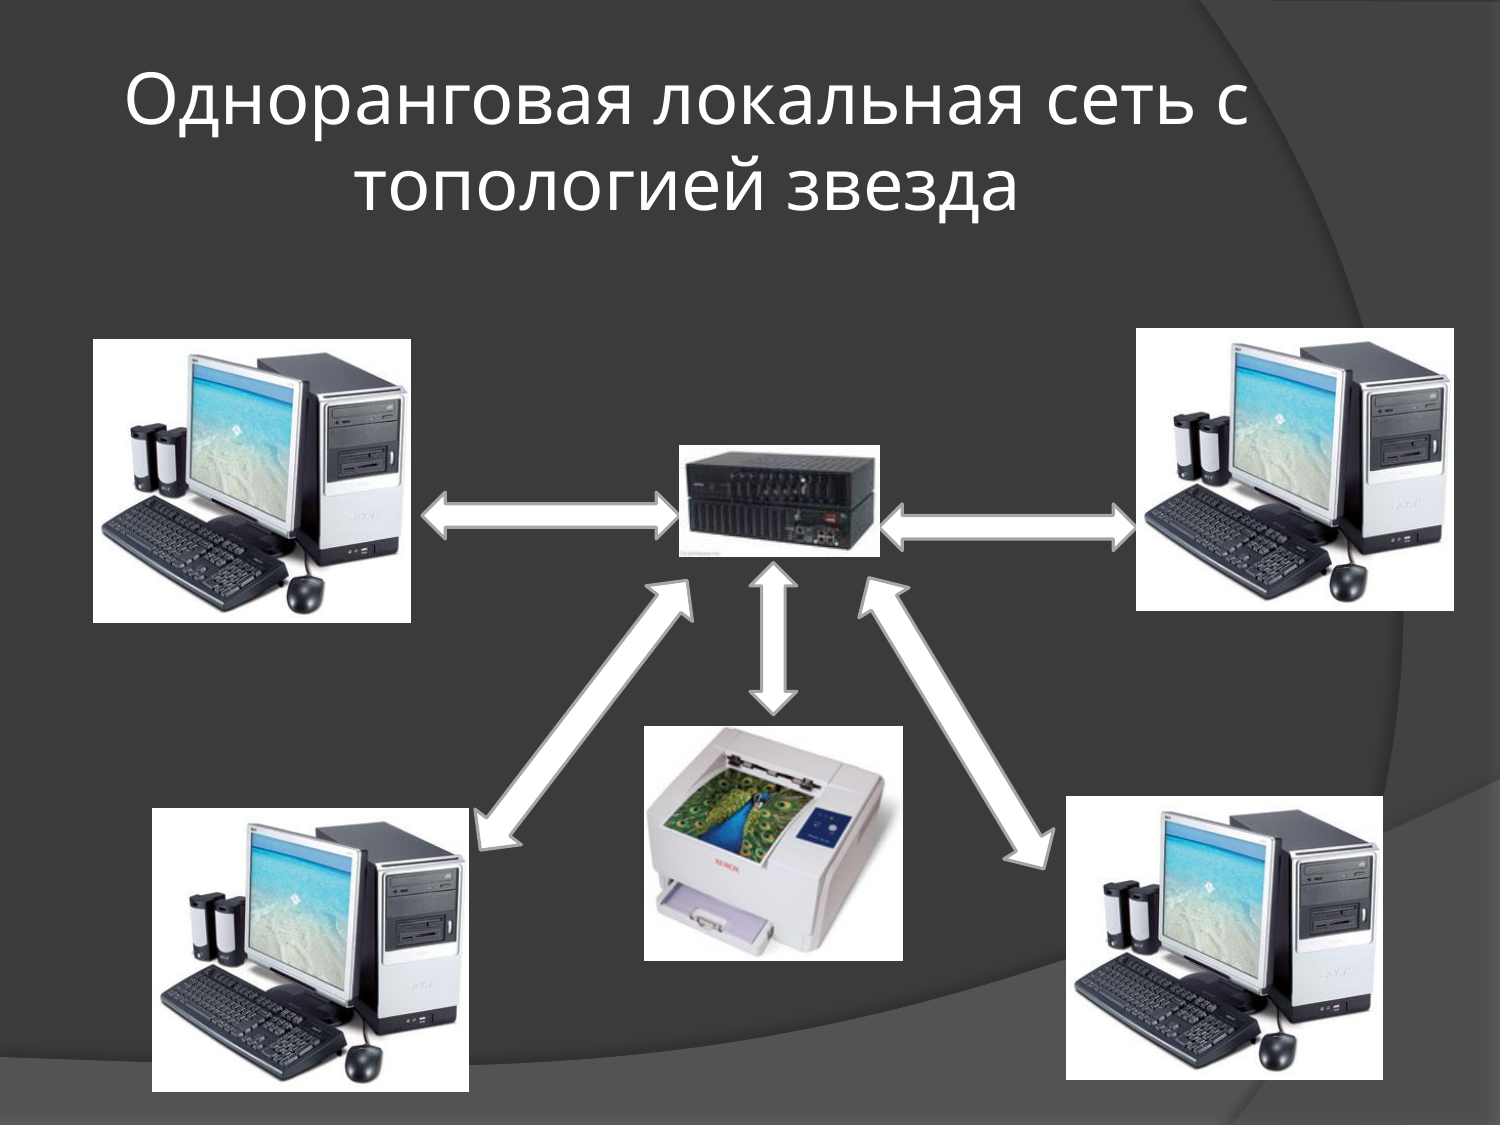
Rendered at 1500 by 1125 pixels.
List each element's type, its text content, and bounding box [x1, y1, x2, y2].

text_box [748, 567, 799, 716]
picture [152, 808, 469, 1092]
text_box [890, 502, 1127, 553]
text_box [421, 490, 669, 541]
picture [93, 339, 411, 623]
picture [679, 445, 880, 557]
picture [1136, 327, 1454, 612]
picture [1066, 796, 1383, 1080]
text_box [857, 576, 1056, 871]
text_box [479, 578, 695, 852]
picture [644, 726, 903, 962]
title Одноранговая локальная сеть с топологией звезда [74, 44, 1301, 233]
